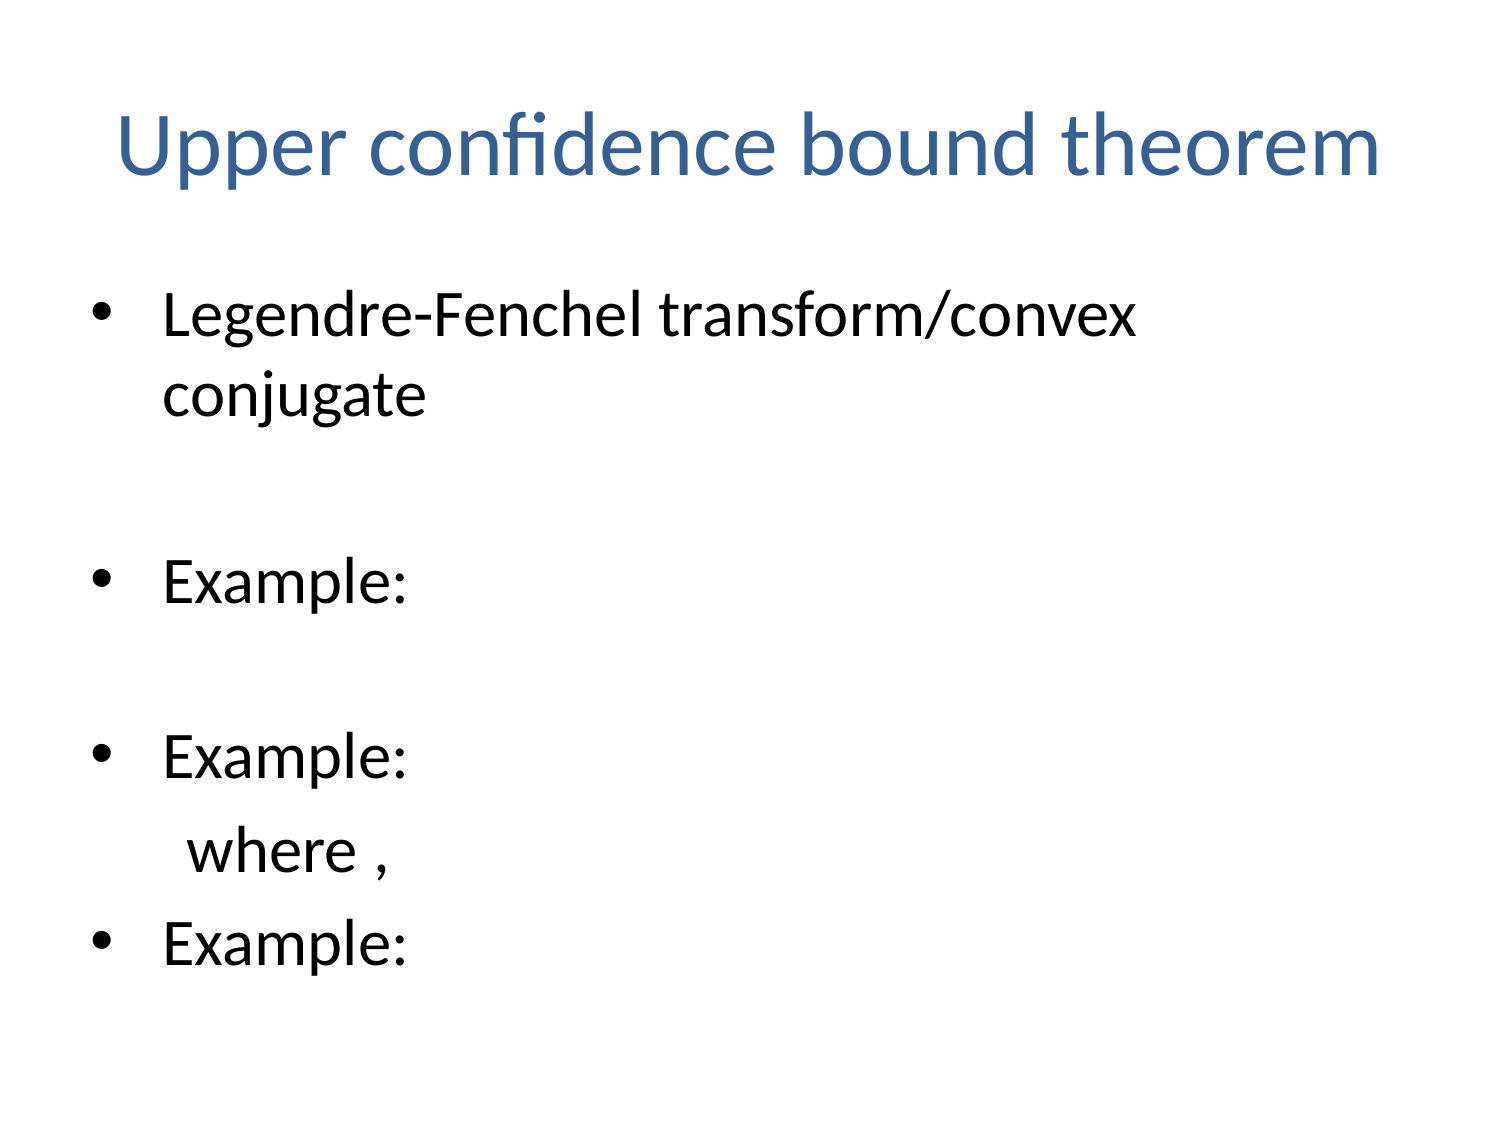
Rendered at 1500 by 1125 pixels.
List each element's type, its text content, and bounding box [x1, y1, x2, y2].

title Upper confidence bound theorem [75, 45, 1425, 233]
